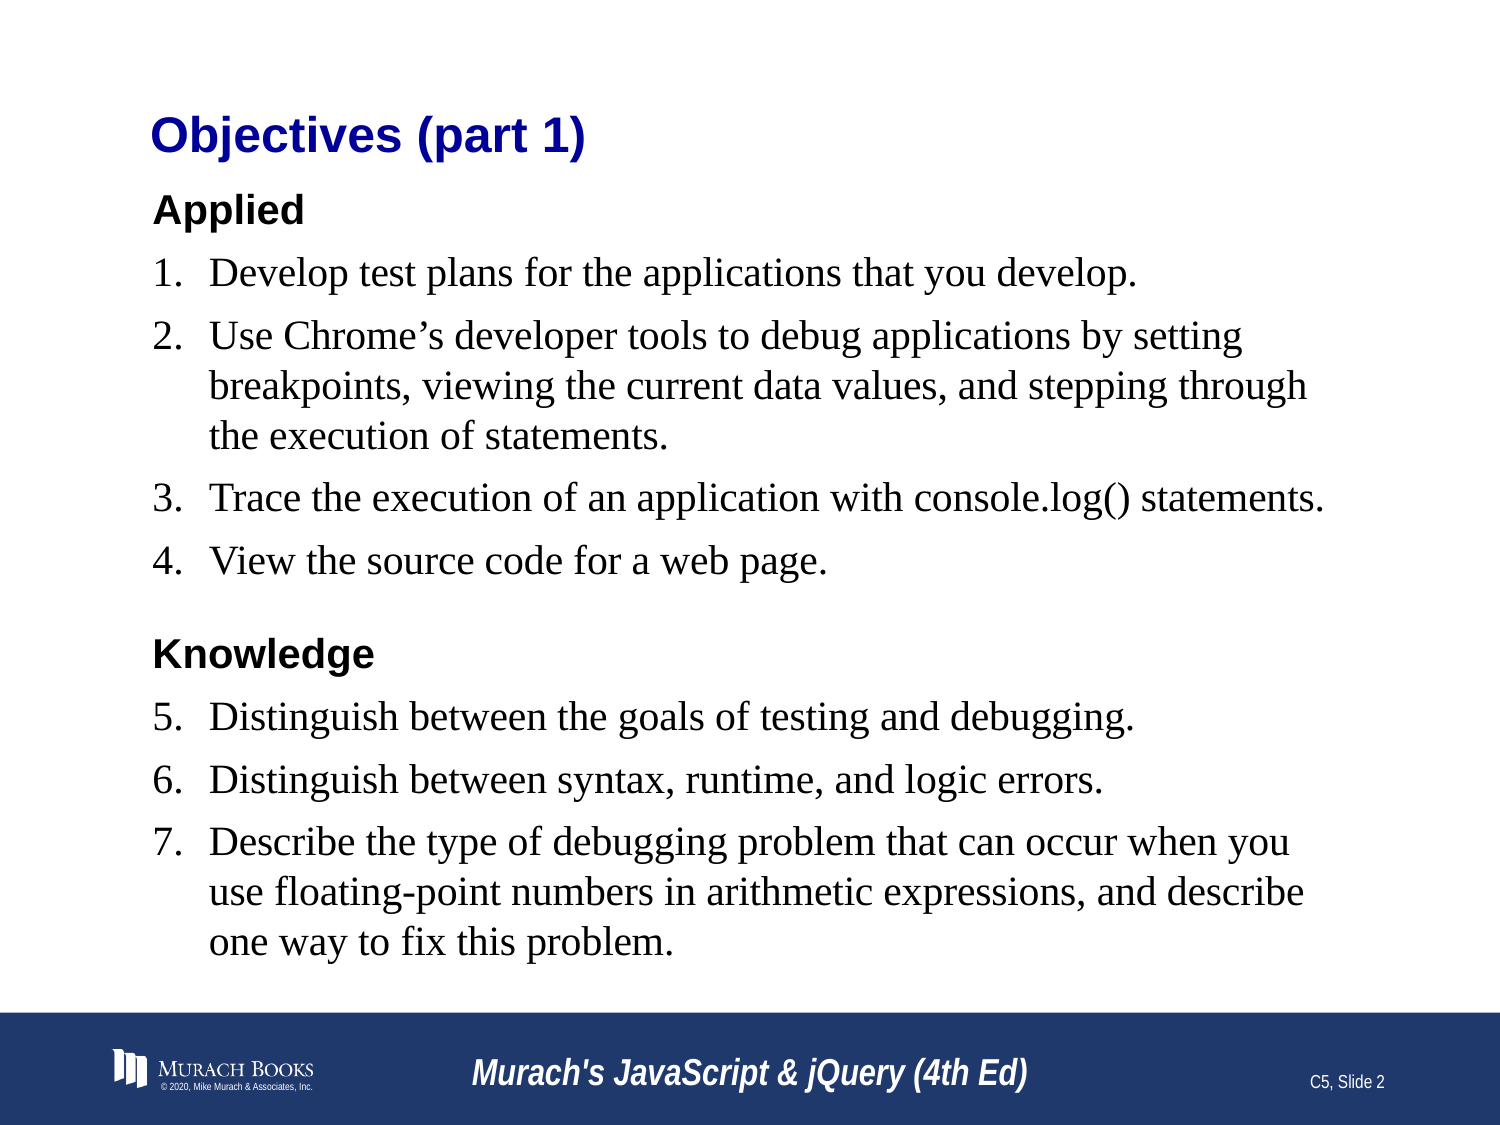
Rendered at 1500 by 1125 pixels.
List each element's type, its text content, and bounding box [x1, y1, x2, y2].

slide_number C5, Slide 2 [1087, 1025, 1400, 1100]
title Objectives (part 1) [150, 102, 1350, 164]
slide_number Murach's JavaScript & jQuery (4th Ed) [463, 1025, 1050, 1100]
footer © 2020, Mike Murach & Associates, Inc. [12, 1025, 463, 1100]
list Applied Develop test plans for the applications that you develop. Use Chrome’s developer tools to debug applications by setting breakpoints, viewing the current data values, and stepping through the execution of statements. Trace the execution of an application with console.log() statements. View the source code for a web page. Knowledge Distinguish between the goals of testing and debugging. Distinguish between syntax, runtime, and logic errors. Describe the type of debugging problem that can occur when you use floating-point numbers in arithmetic expressions, and describe one way to fix this problem. [137, 174, 1350, 975]
